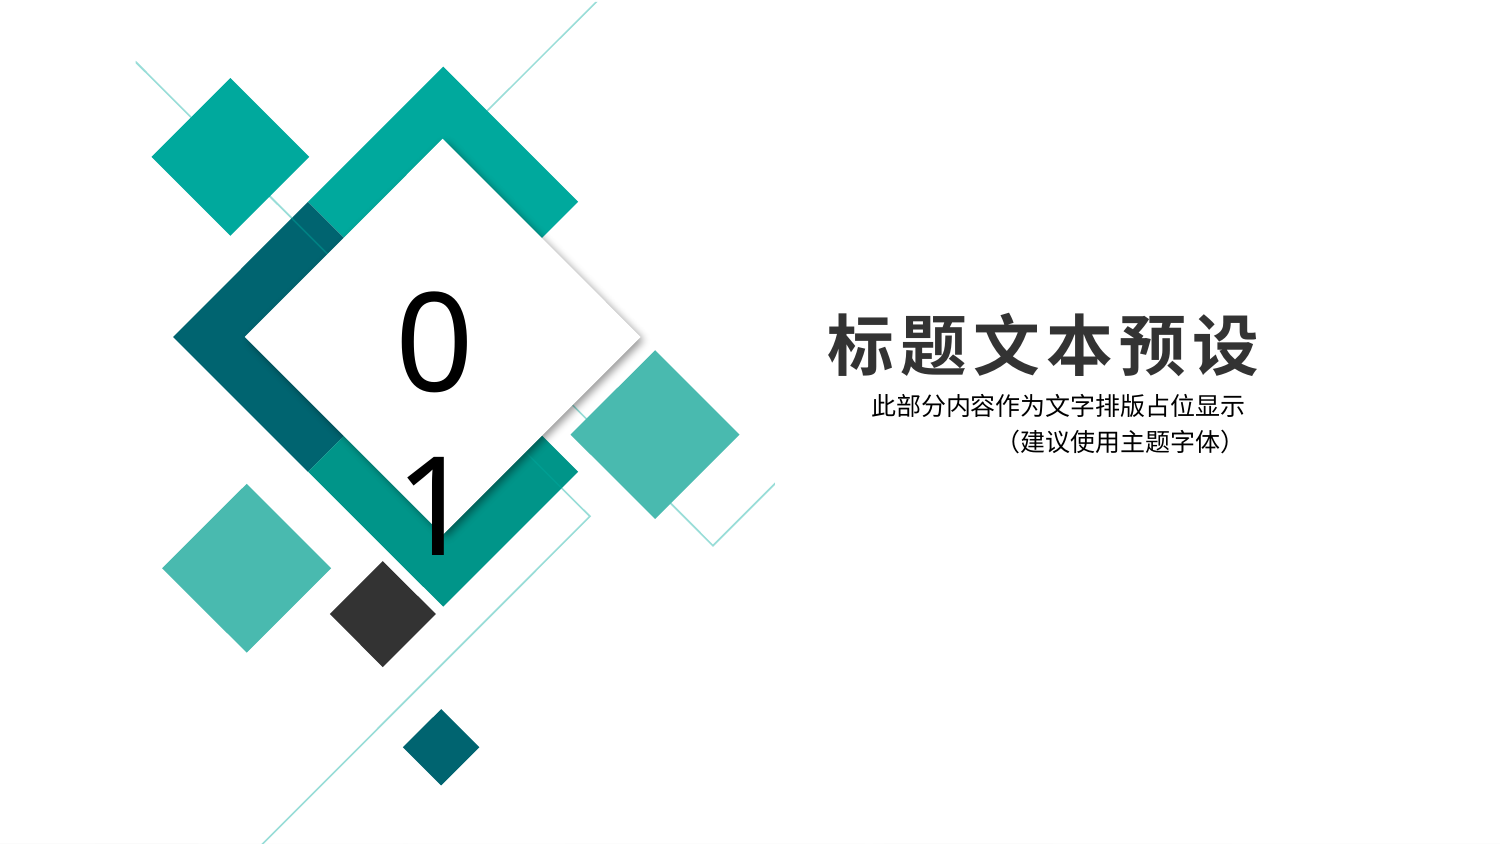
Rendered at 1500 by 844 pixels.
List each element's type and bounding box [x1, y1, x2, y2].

text_box [135, 1, 776, 844]
text_box [812, 296, 1500, 463]
